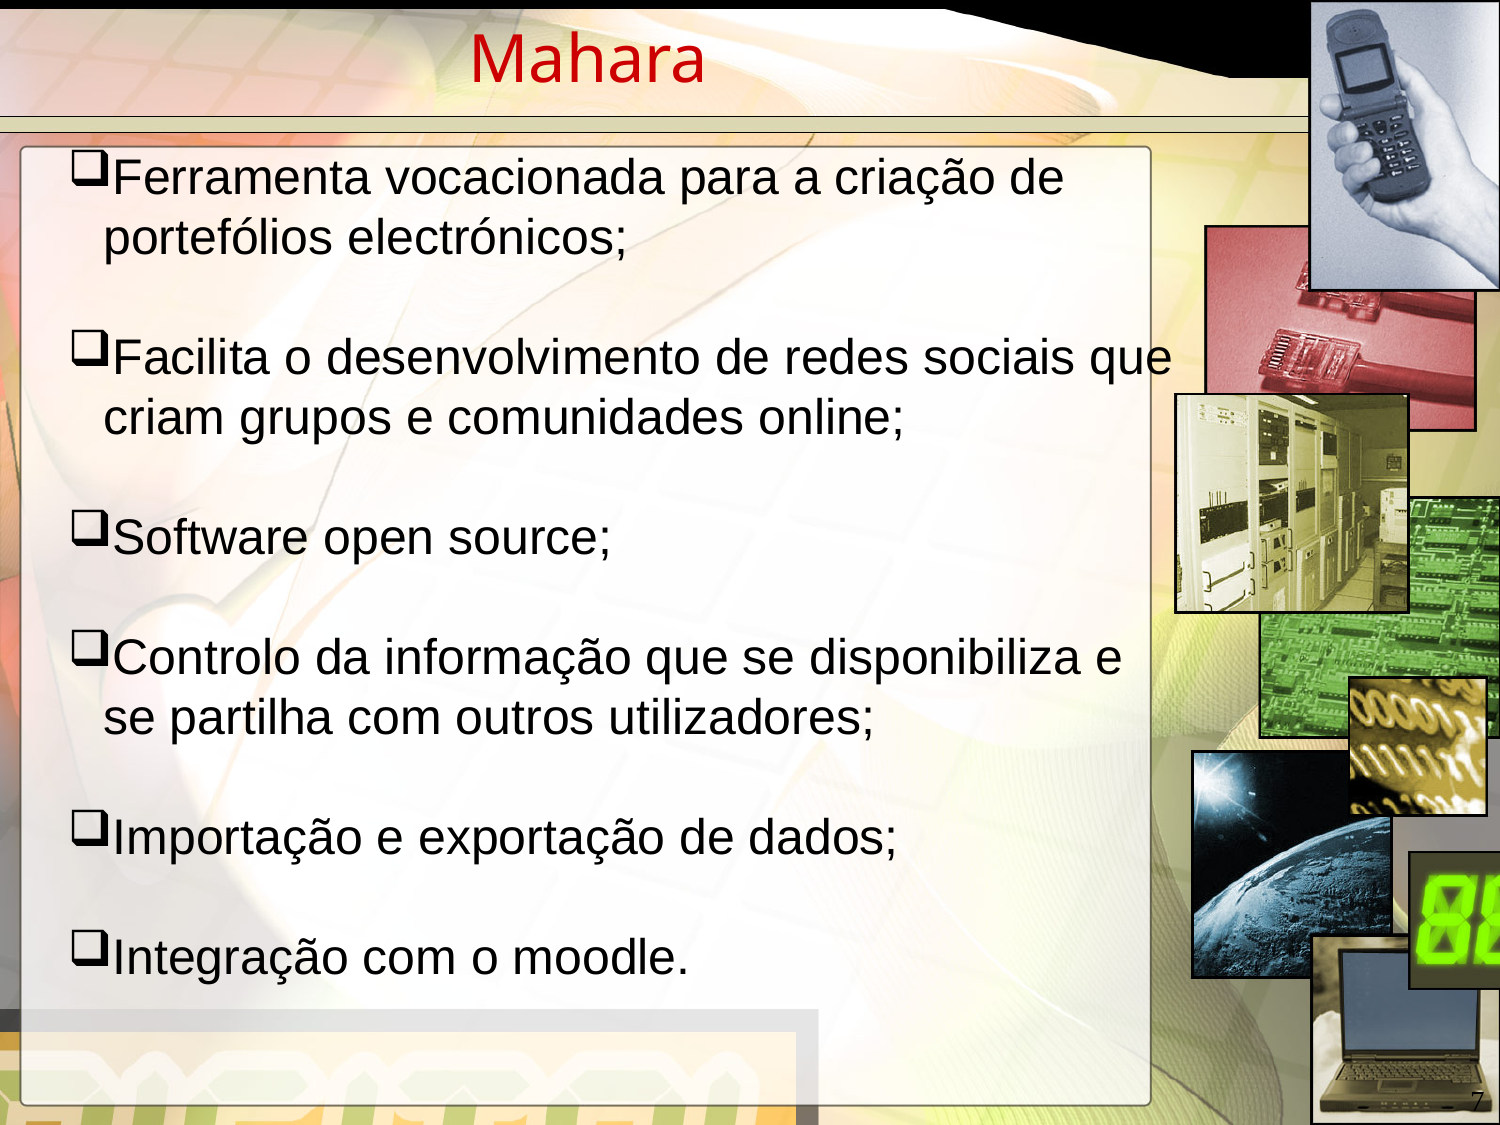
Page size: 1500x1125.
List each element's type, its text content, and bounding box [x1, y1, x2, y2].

title Mahara [0, 0, 1178, 113]
slide_number 7 [1187, 1074, 1500, 1125]
text_box Ferramenta vocacionada para a criação de portefólios electrónicos; Facilita o desenvolvimento de redes sociais que criam grupos e comunidades online; Software open source; Controlo da informação que se disponibiliza e se partilha com outros utilizadores; Importação e exportação de dados; Integração com o moodle. [53, 137, 1193, 1112]
picture [0, 0, 1500, 1125]
